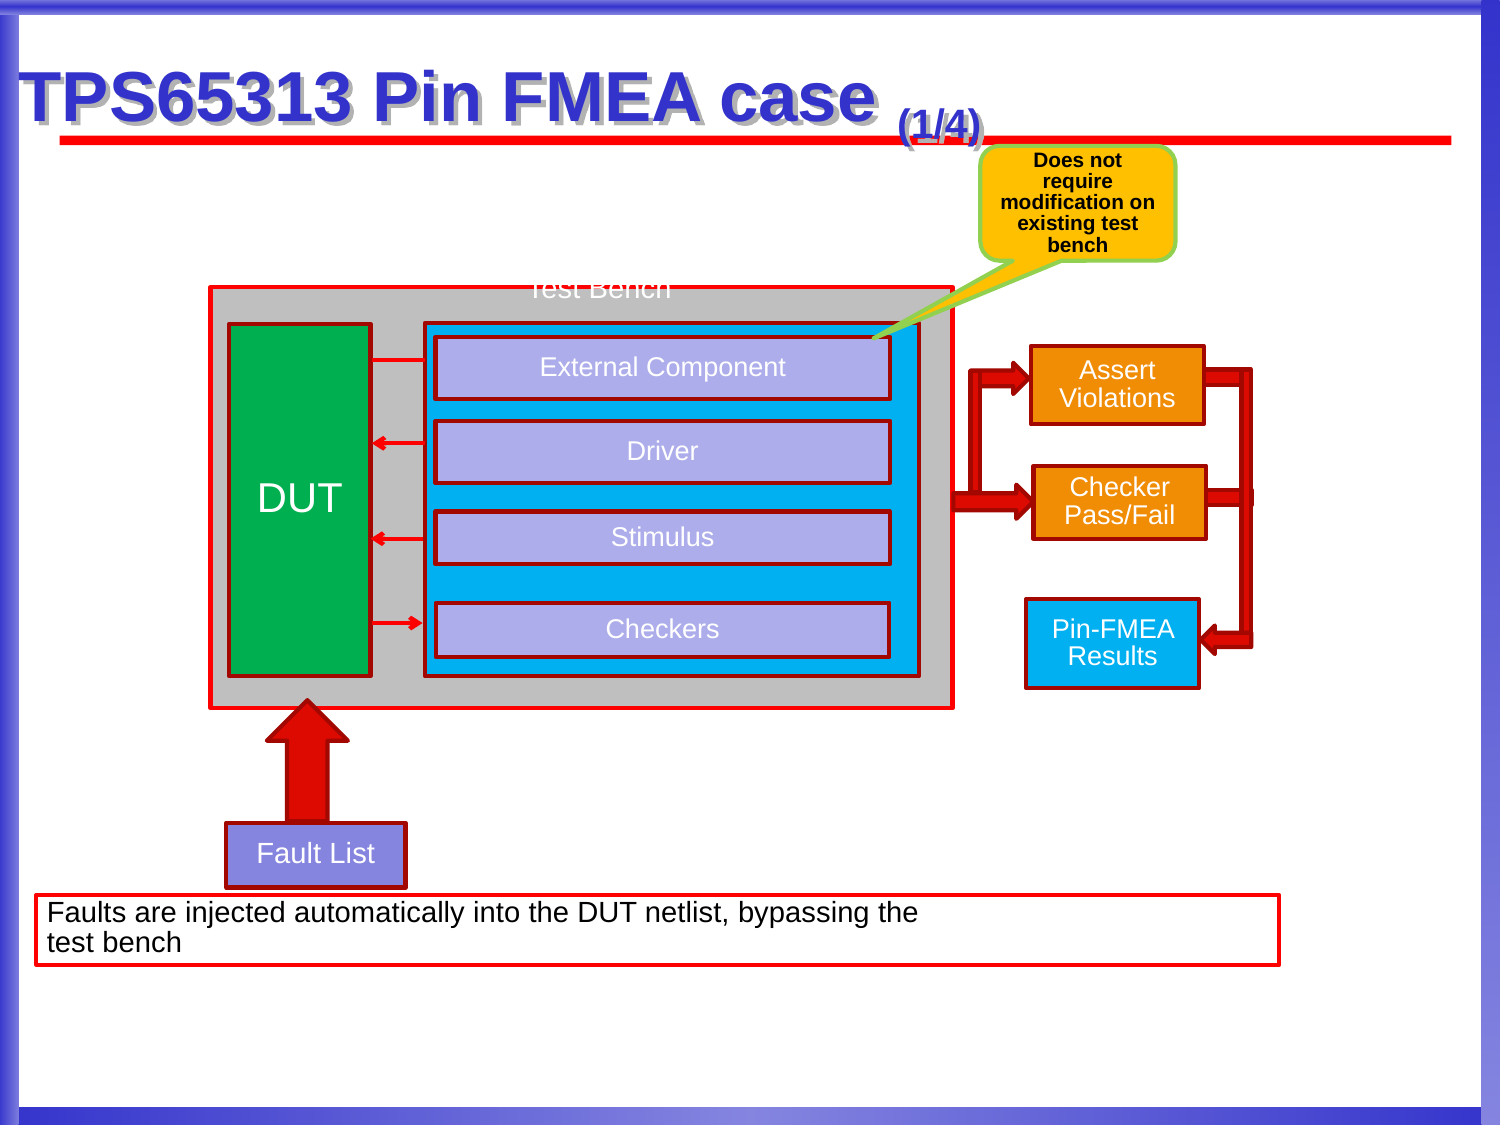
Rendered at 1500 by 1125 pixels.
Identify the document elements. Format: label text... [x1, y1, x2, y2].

text_box [1208, 488, 1239, 507]
text_box DUT [227, 322, 373, 678]
text_box Does not require modification on existing test bench [871, 143, 1178, 341]
text_box Test Bench [516, 269, 794, 310]
title TPS65313 Pin FMEA case (1/4) [18, 38, 1407, 154]
text_box Stimulus [433, 509, 892, 566]
text_box Assert Violations [1029, 344, 1206, 426]
text_box Fault List [224, 821, 408, 890]
text_box [968, 369, 982, 495]
text_box Checker Pass/Fail [1031, 464, 1208, 541]
text_box Pin-FMEA Results [1024, 597, 1201, 690]
text_box [1206, 367, 1239, 387]
text_box External Component [433, 335, 892, 401]
text_box Driver [433, 419, 892, 485]
text_box [34, 893, 1281, 967]
text_box [1239, 367, 1253, 630]
text_box [1198, 623, 1254, 656]
text_box Checkers [434, 601, 891, 659]
text_box [969, 360, 1029, 396]
text_box [264, 698, 350, 821]
text_box [423, 321, 921, 678]
text_box [208, 285, 955, 710]
text_box [951, 482, 1036, 521]
